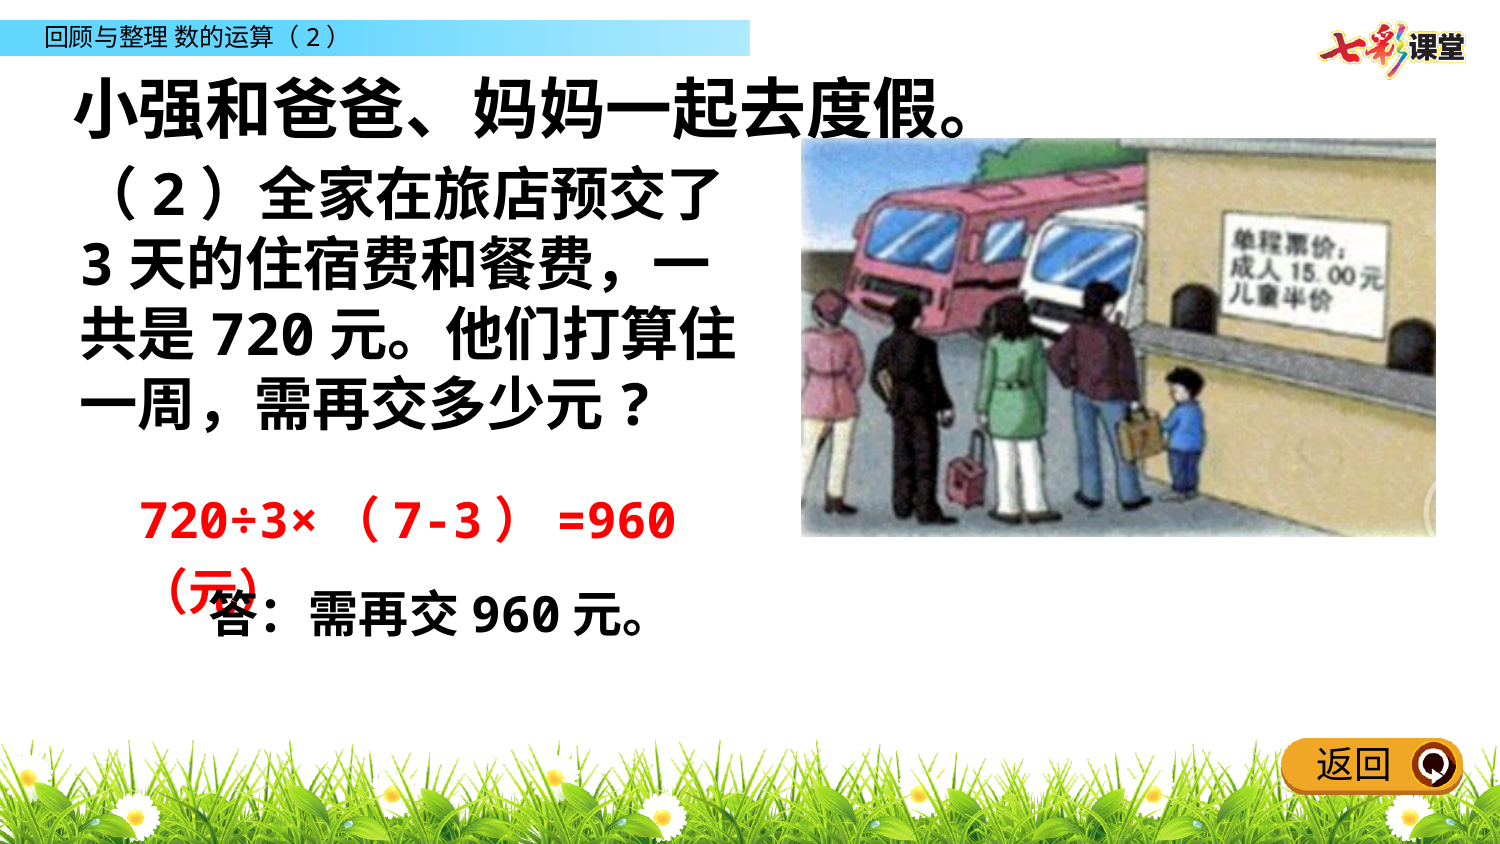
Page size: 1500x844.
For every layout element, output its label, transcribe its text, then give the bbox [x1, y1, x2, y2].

picture [801, 138, 1436, 537]
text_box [1281, 733, 1464, 795]
text_box （2）全家在旅店预交了3天的住宿费和餐费，一共是720元。他们打算住一周，需再交多少元? [64, 150, 762, 445]
picture [1316, 20, 1468, 80]
picture [0, 740, 1500, 844]
text_box 小强和爸爸、妈妈一起去度假。 [57, 43, 1069, 155]
text_box 答：需再交960元。 [194, 563, 739, 651]
text_box 720÷3×（7-3）=960（元） [123, 469, 756, 628]
